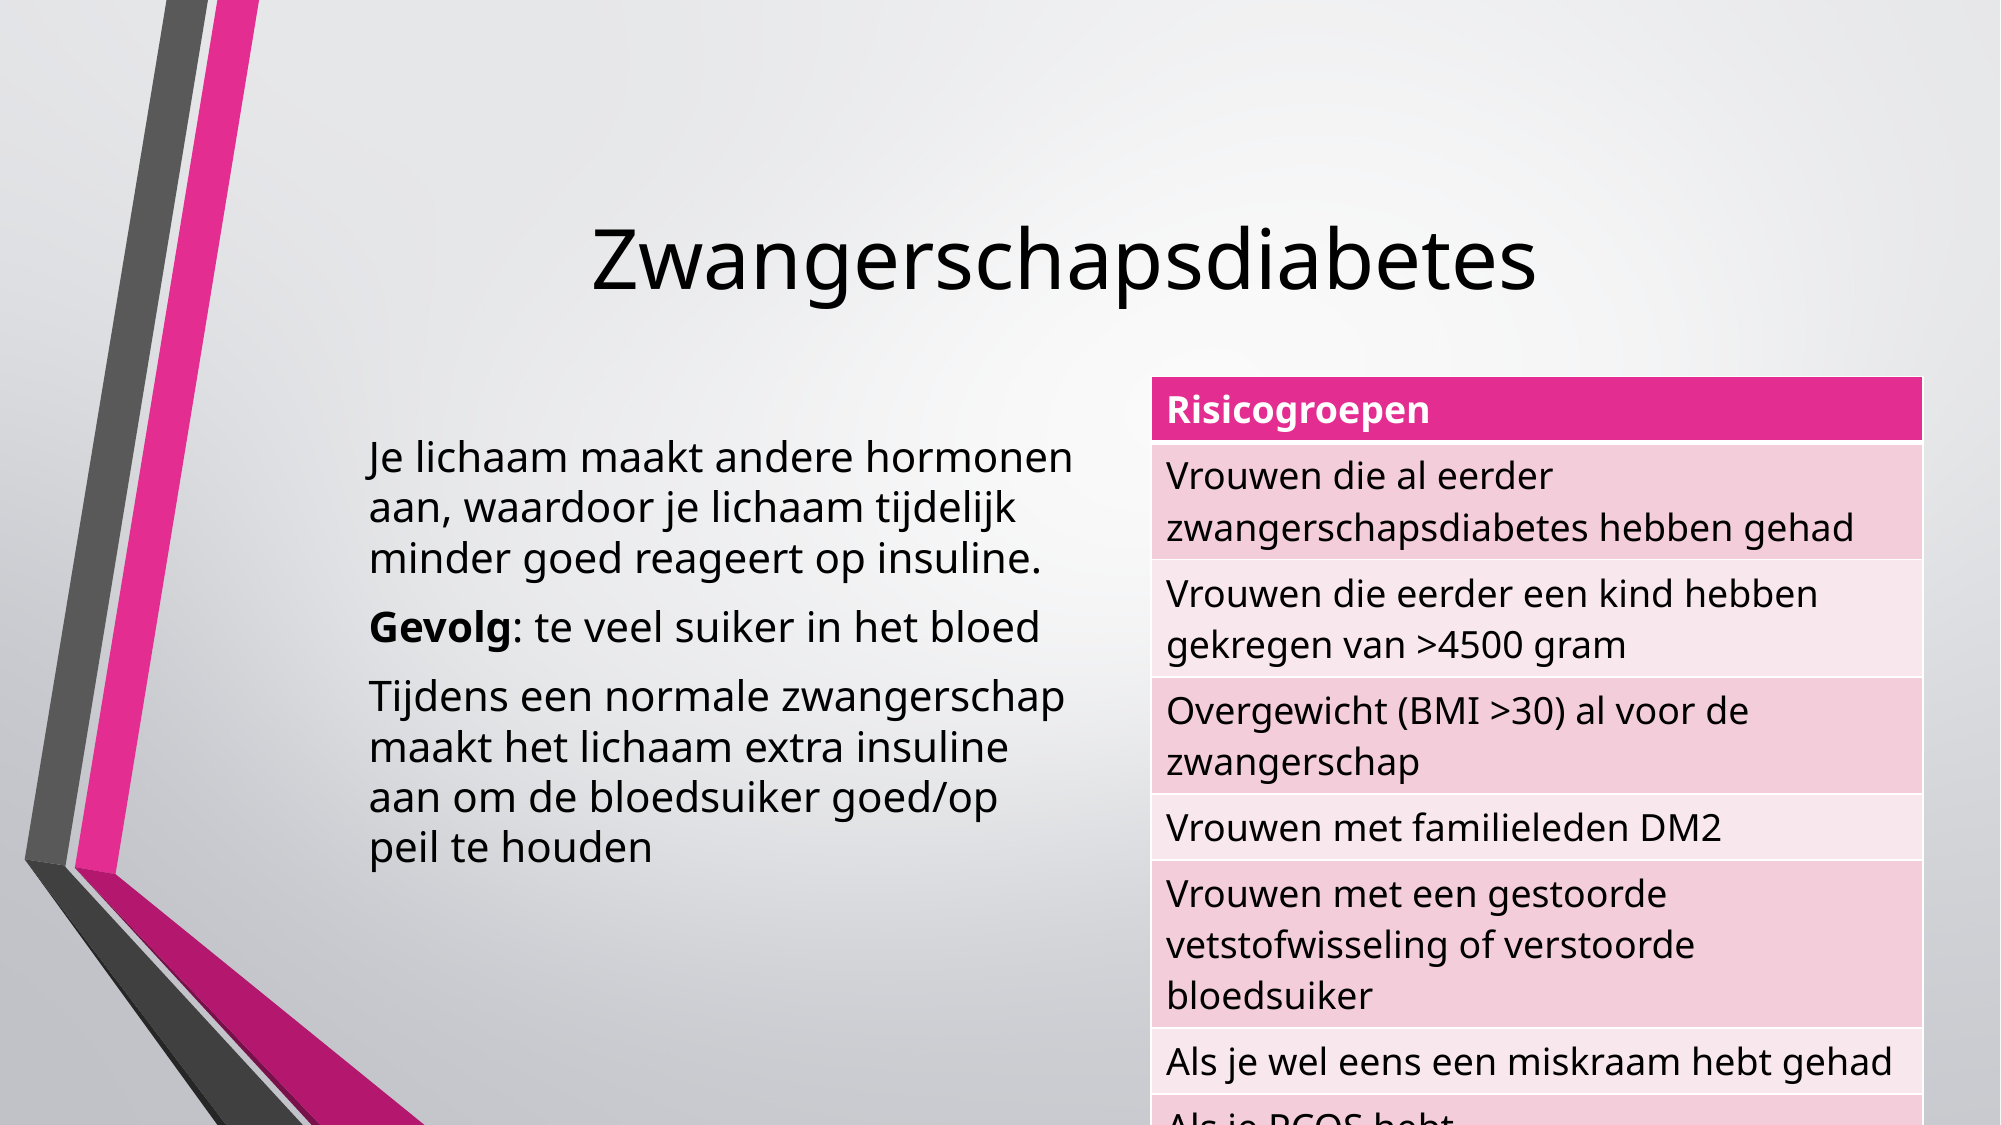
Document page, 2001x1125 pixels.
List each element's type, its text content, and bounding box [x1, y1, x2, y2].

table_cell Vrouwen met een gestoorde vetstofwisseling of verstoorde bloedsuiker [1152, 861, 1922, 1027]
table_cell Overgewicht (BMI >30) al voor de zwangerschap [1152, 678, 1922, 793]
title Zwangerschapsdiabetes [243, 112, 1887, 400]
table_cell Als je PCOS hebt [1152, 1095, 1922, 1125]
table_cell Als je wel eens een miskraam hebt gehad [1152, 1029, 1922, 1093]
table_cell Vrouwen die al eerder zwangerschapsdiabetes hebben gehad [1152, 445, 1922, 559]
list Je lichaam maakt andere hormonen aan, waardoor je lichaam tijdelijk minder goed reageert op insuline. Gevolg: te veel suiker in het bloed Tijdens een normale zwangerschap maakt het lichaam extra insuline aan om de bloedsuiker goed/op peil te houden [353, 376, 1090, 926]
table_header Risicogroepen [1152, 377, 1922, 440]
table_cell Vrouwen die eerder een kind hebben gekregen van >4500 gram [1152, 560, 1922, 676]
table_cell Vrouwen met familieleden DM2 [1152, 795, 1922, 859]
